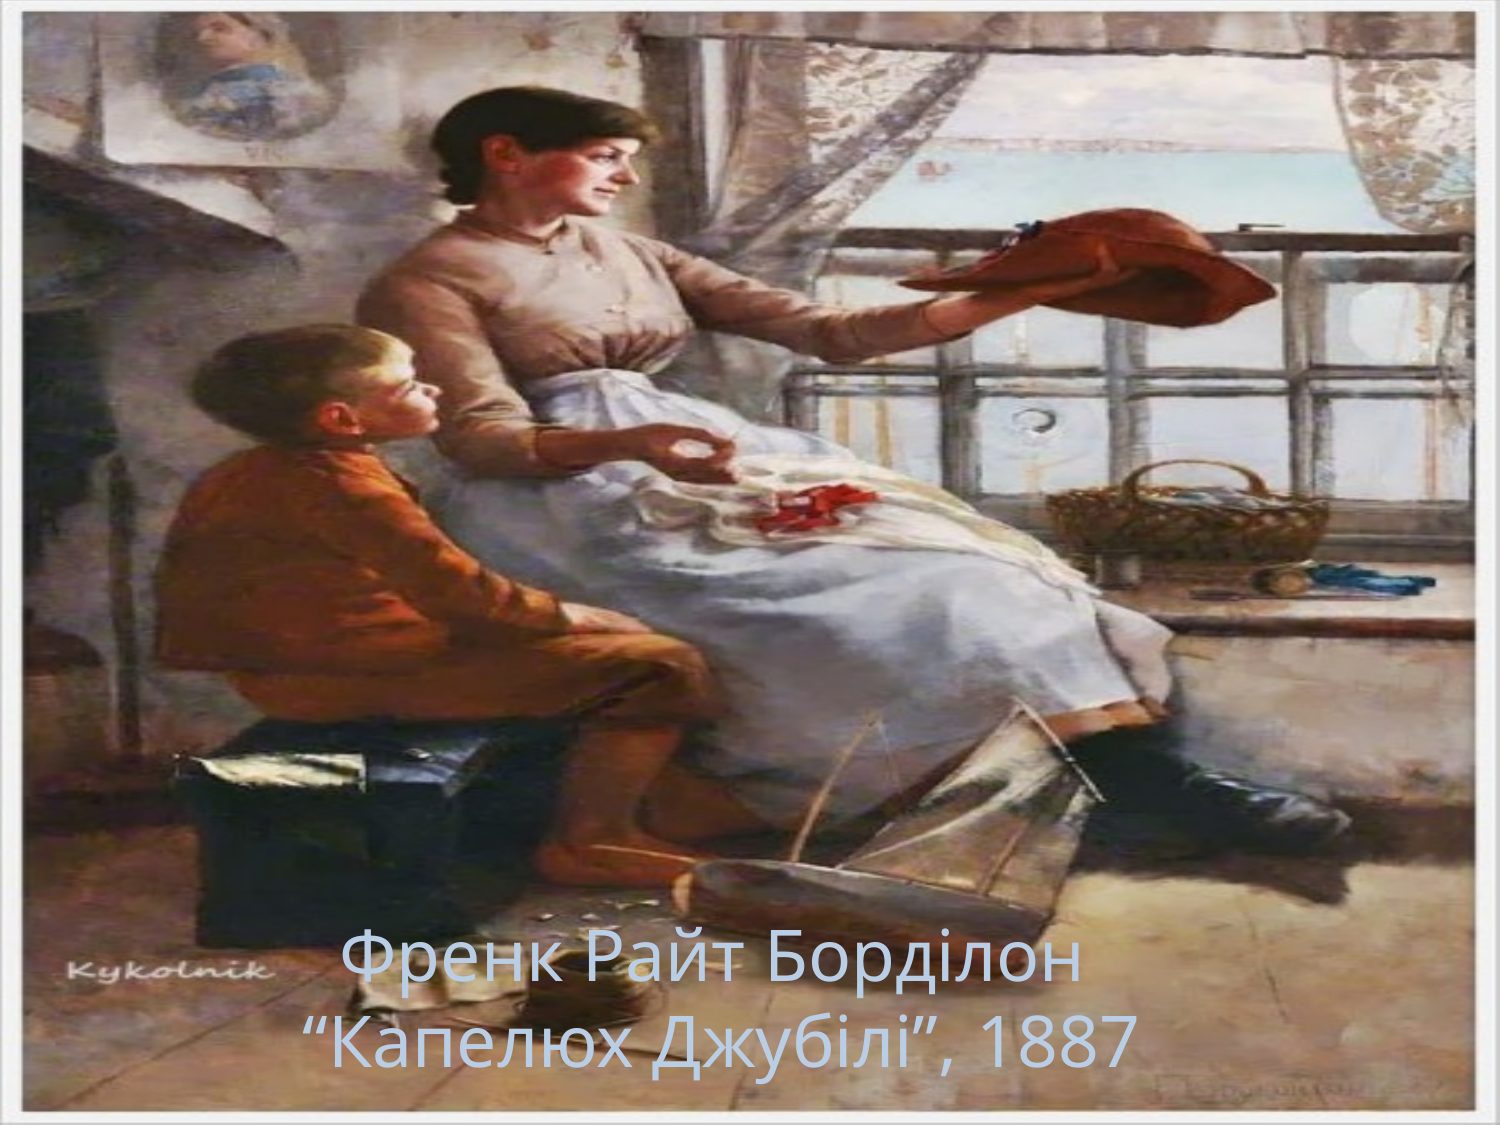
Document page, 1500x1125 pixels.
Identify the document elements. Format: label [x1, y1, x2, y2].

list [0, 0, 1500, 1125]
